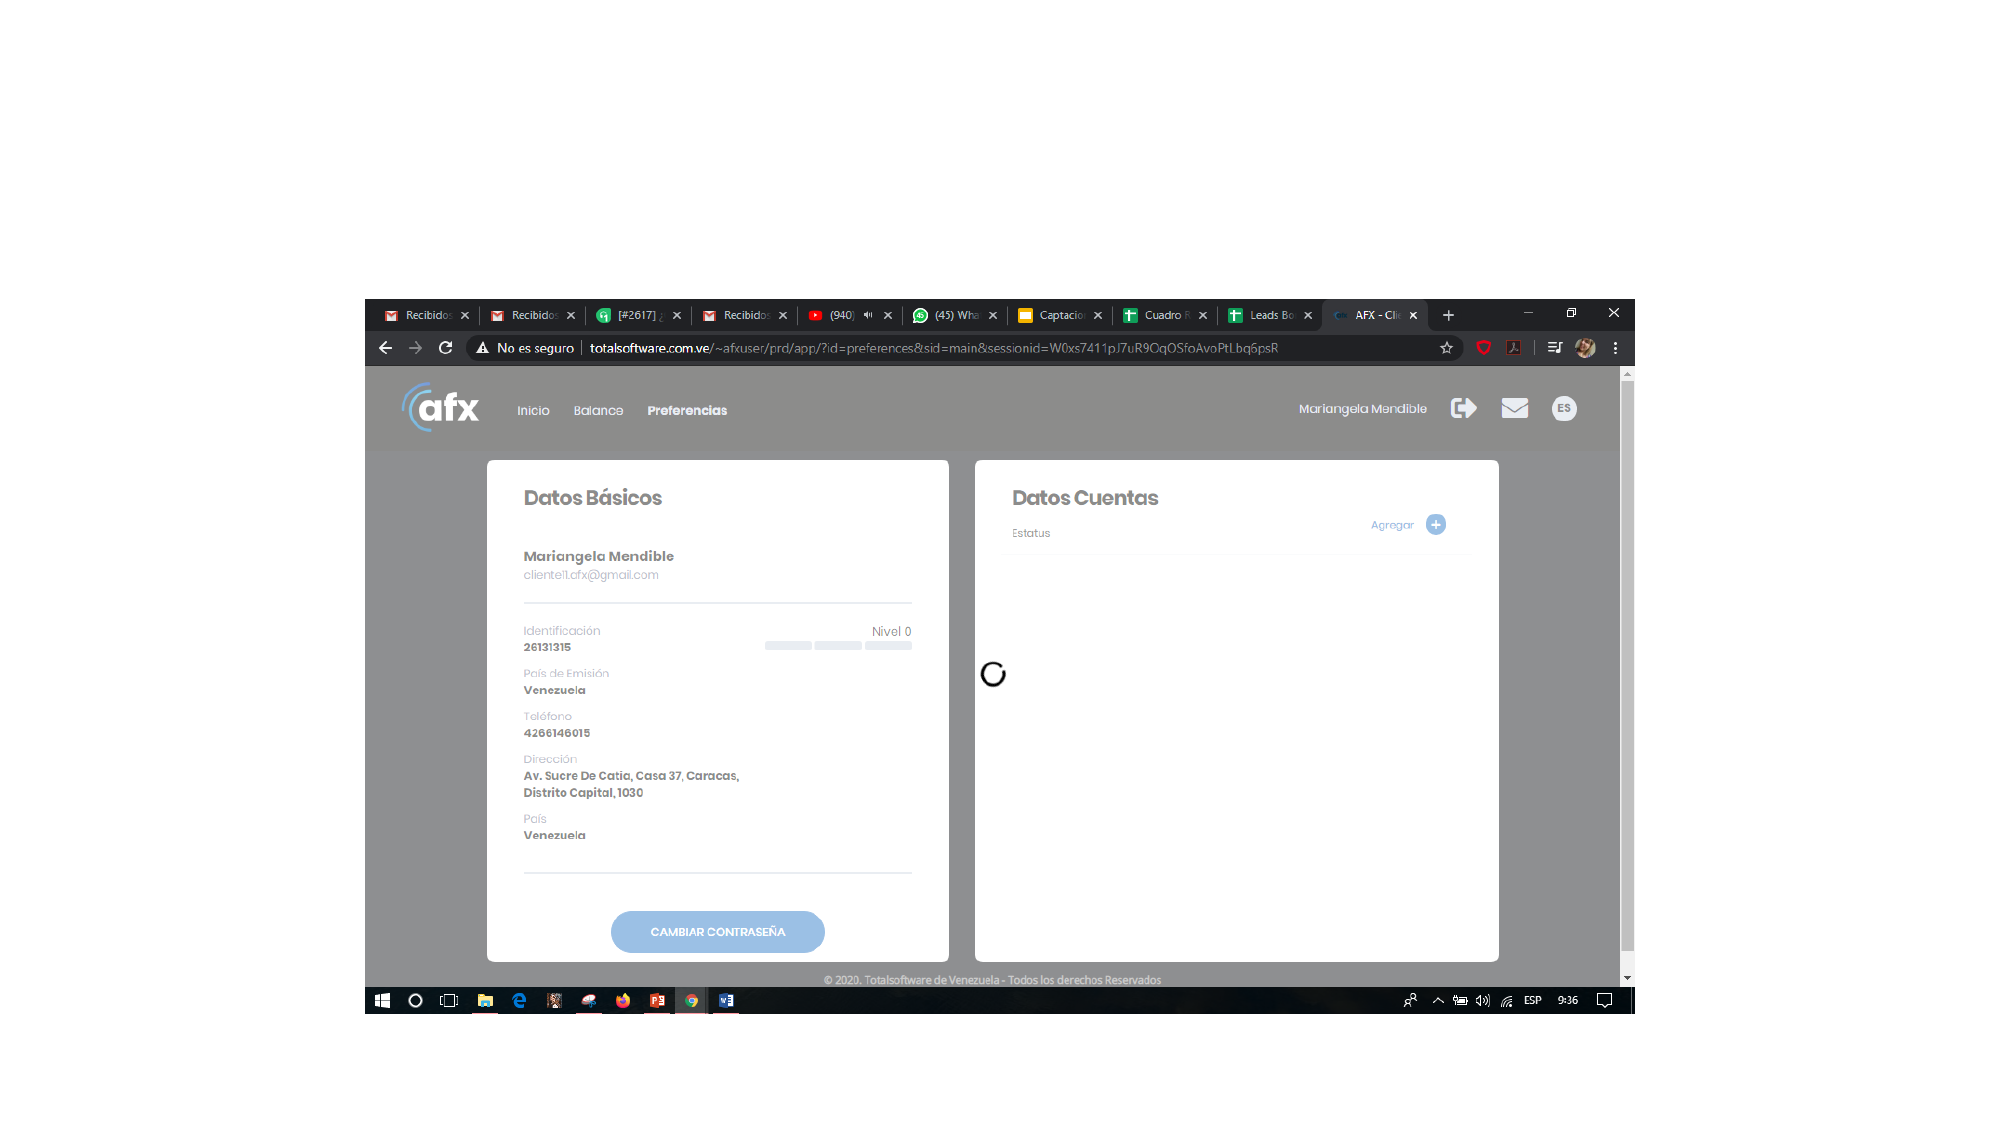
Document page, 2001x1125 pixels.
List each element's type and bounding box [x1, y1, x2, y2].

list [365, 299, 1635, 1014]
